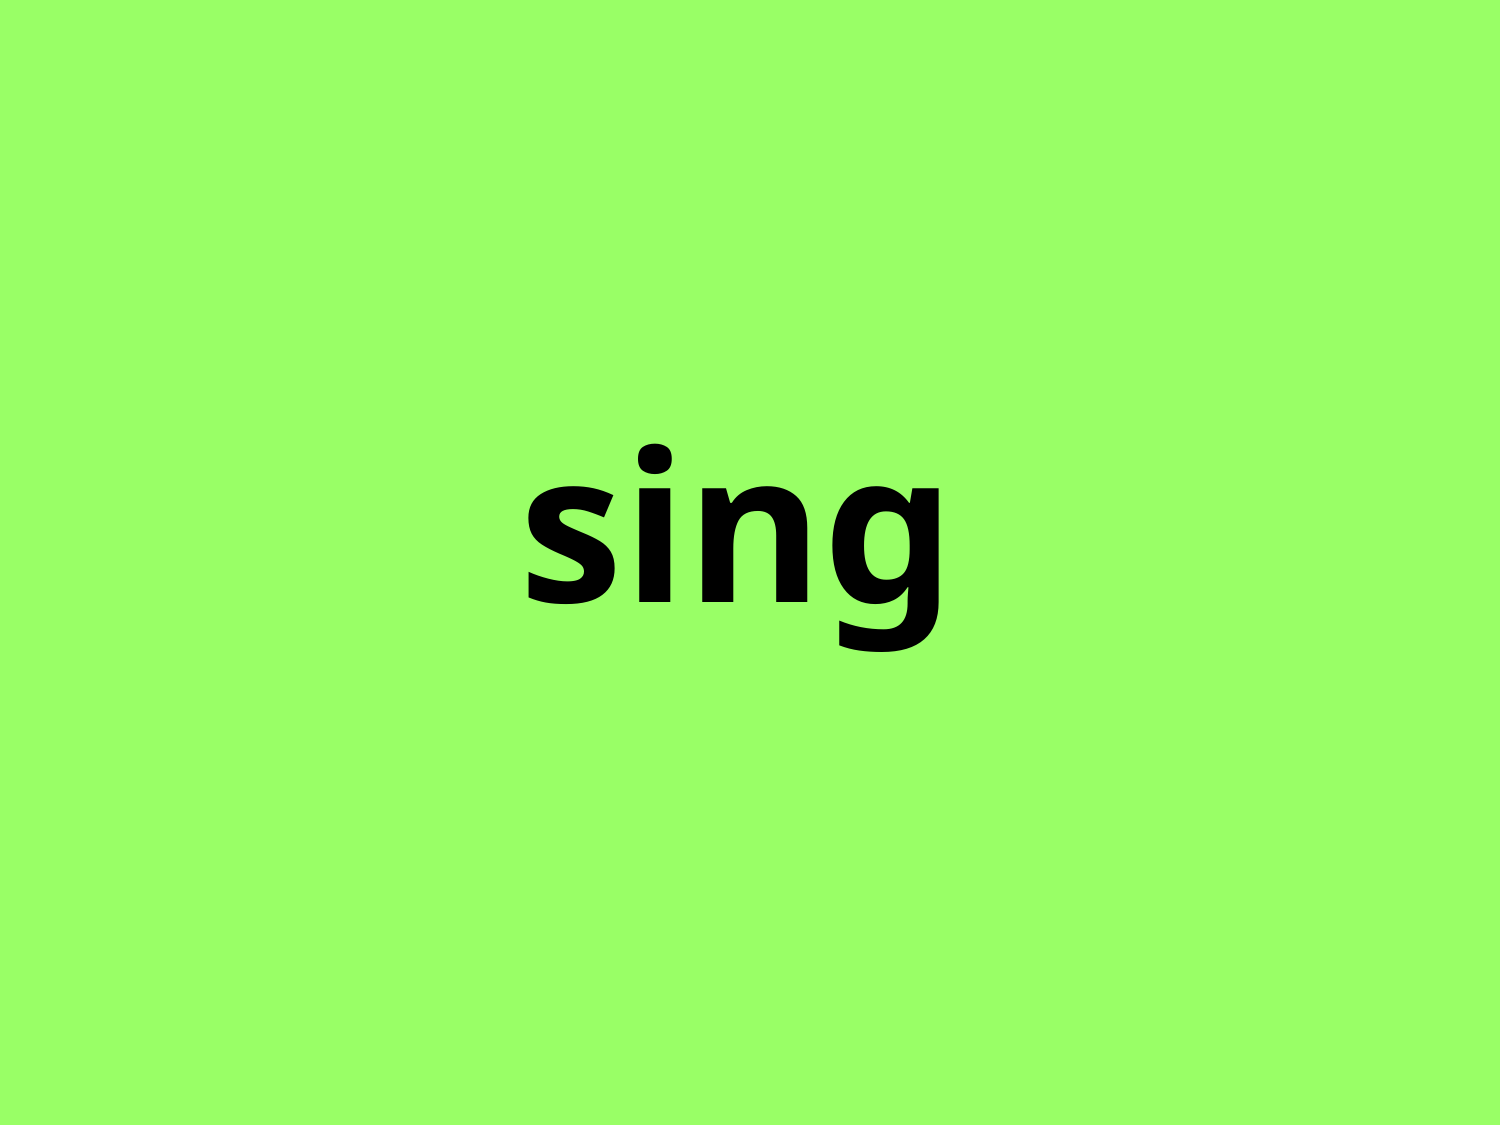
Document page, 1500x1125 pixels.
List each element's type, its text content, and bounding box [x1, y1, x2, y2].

title sing [99, 424, 1376, 613]
